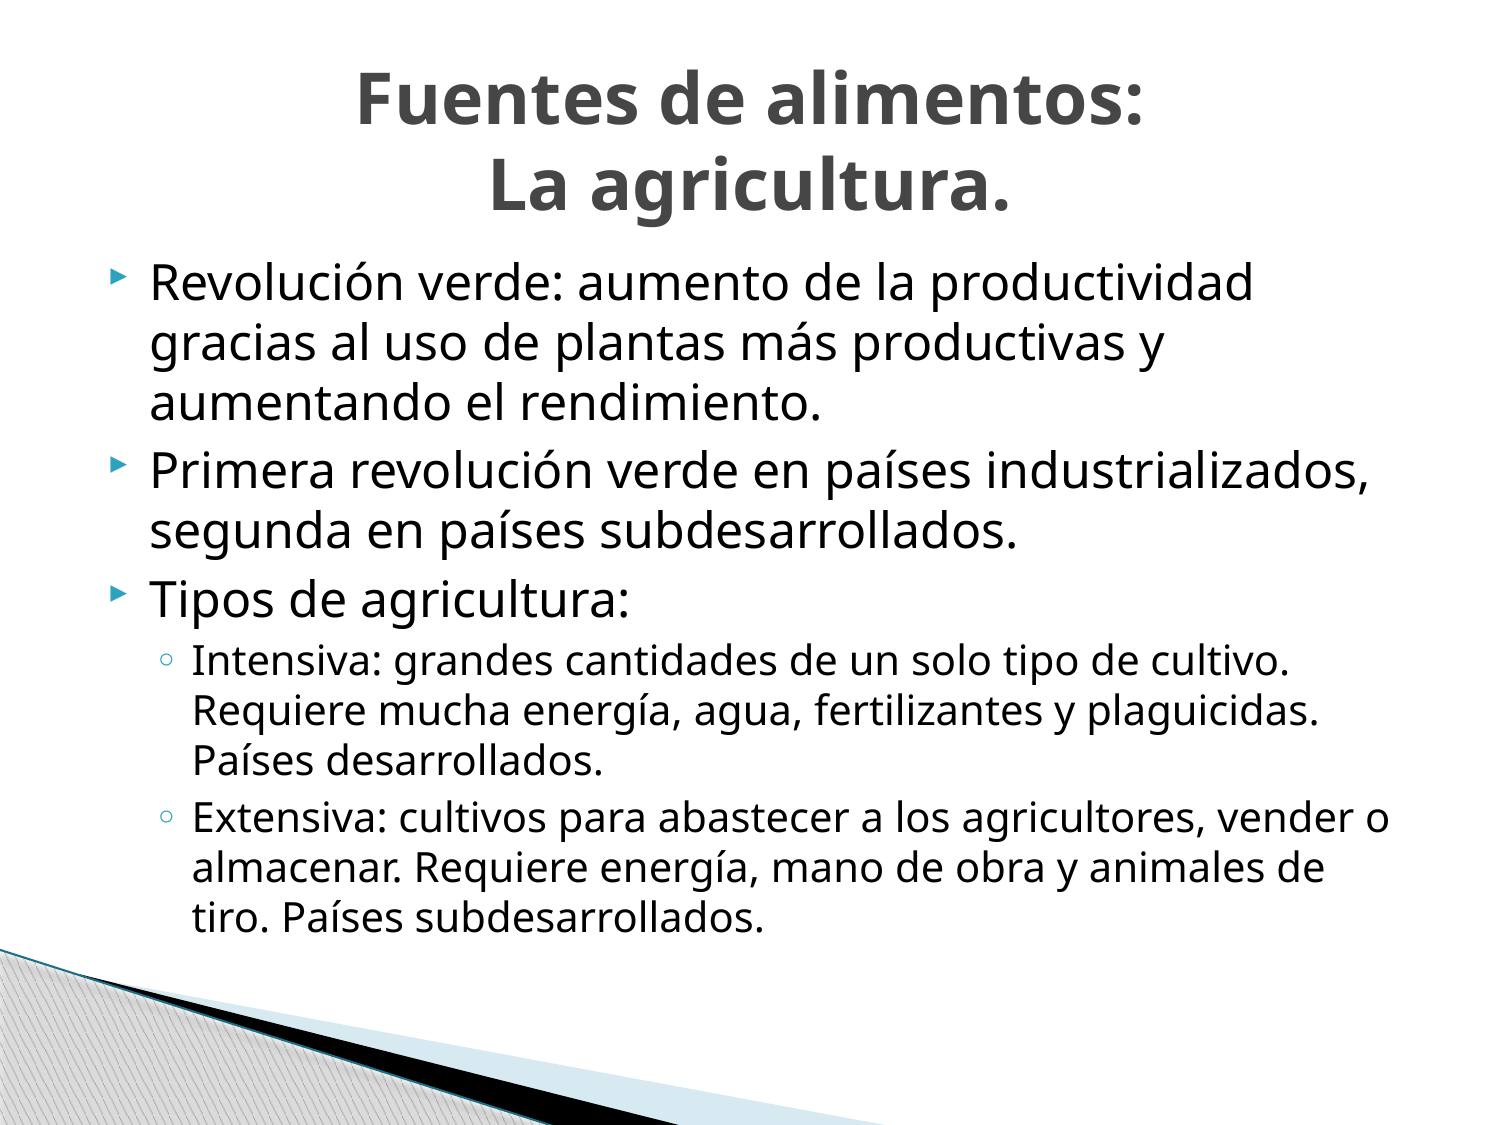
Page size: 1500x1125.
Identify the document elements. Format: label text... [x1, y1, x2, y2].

title Fuentes de alimentos: La agricultura. [75, 45, 1425, 233]
list Revolución verde: aumento de la productividad gracias al uso de plantas más productivas y aumentando el rendimiento. Primera revolución verde en países industrializados, segunda en países subdesarrollados. Tipos de agricultura: Intensiva: grandes cantidades de un solo tipo de cultivo. Requiere mucha energía, agua, fertilizantes y plaguicidas. Países desarrollados. Extensiva: cultivos para abastecer a los agricultores, vender o almacenar. Requiere energía, mano de obra y animales de tiro. Países subdesarrollados. [75, 243, 1425, 986]
